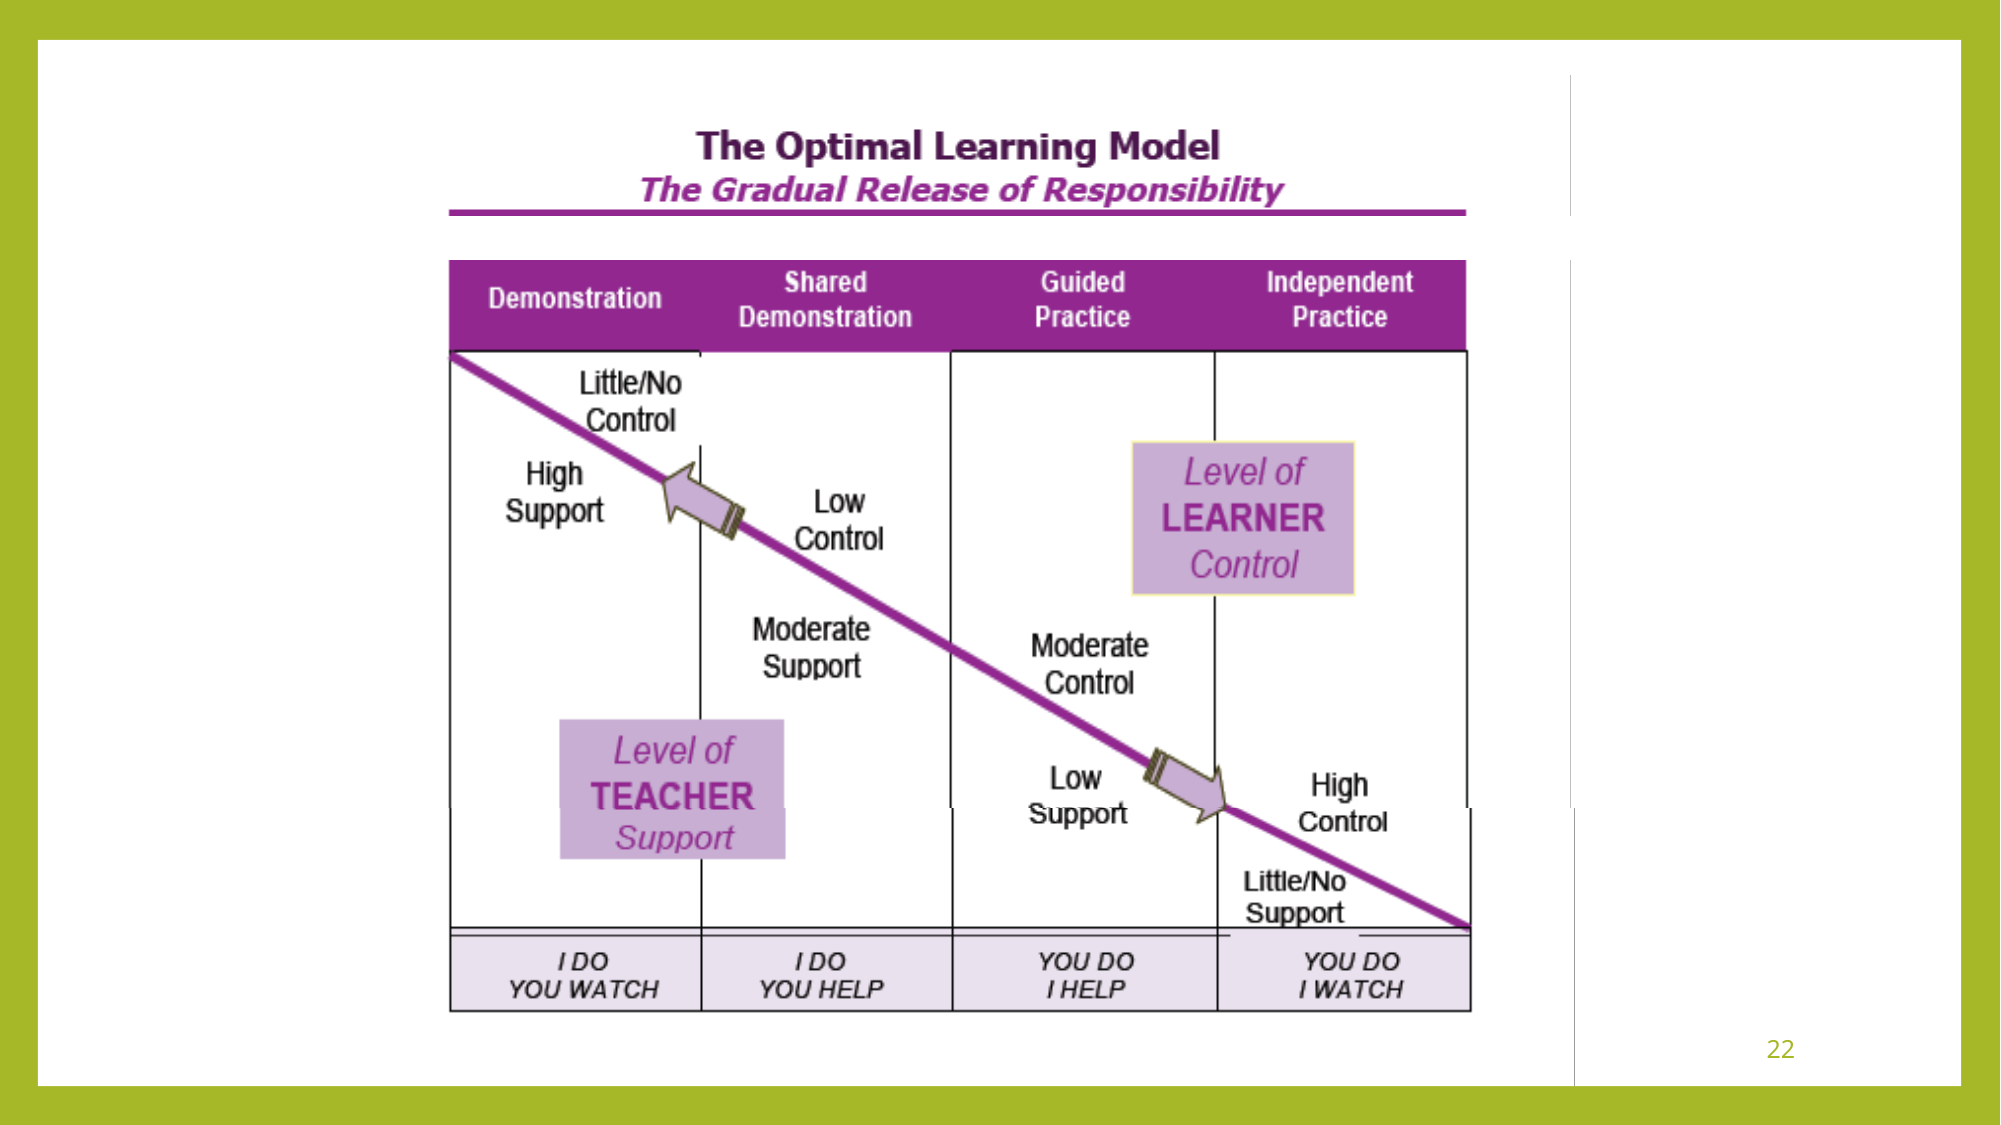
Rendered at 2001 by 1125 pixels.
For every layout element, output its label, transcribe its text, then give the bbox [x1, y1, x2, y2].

slide_number 22 [1581, 1020, 1811, 1081]
picture [349, 74, 1571, 216]
picture [349, 260, 1576, 1086]
